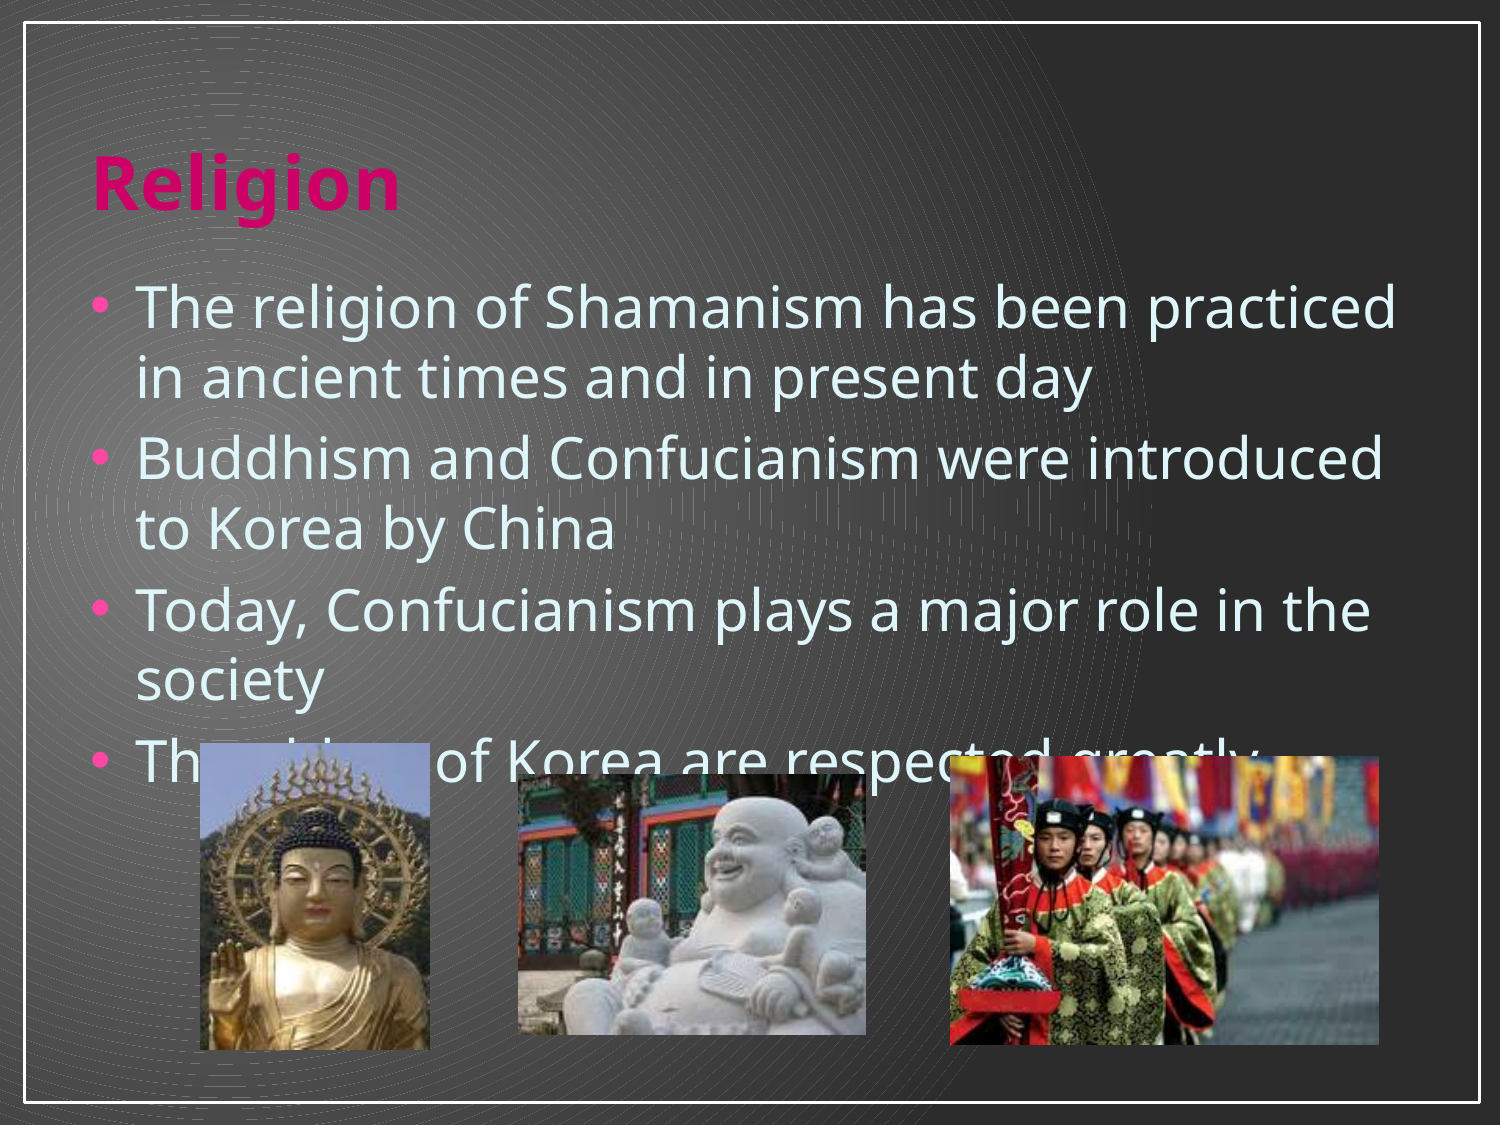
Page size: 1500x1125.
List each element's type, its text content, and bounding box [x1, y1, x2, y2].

picture [949, 756, 1379, 1045]
picture [199, 743, 430, 1050]
title Religion [75, 45, 1425, 233]
picture [518, 774, 866, 1035]
list The religion of Shamanism has been practiced in ancient times and in present day Buddhism and Confucianism were introduced to Korea by China Today, Confucianism plays a major role in the society The elders of Korea are respected greatly [75, 262, 1425, 1005]
